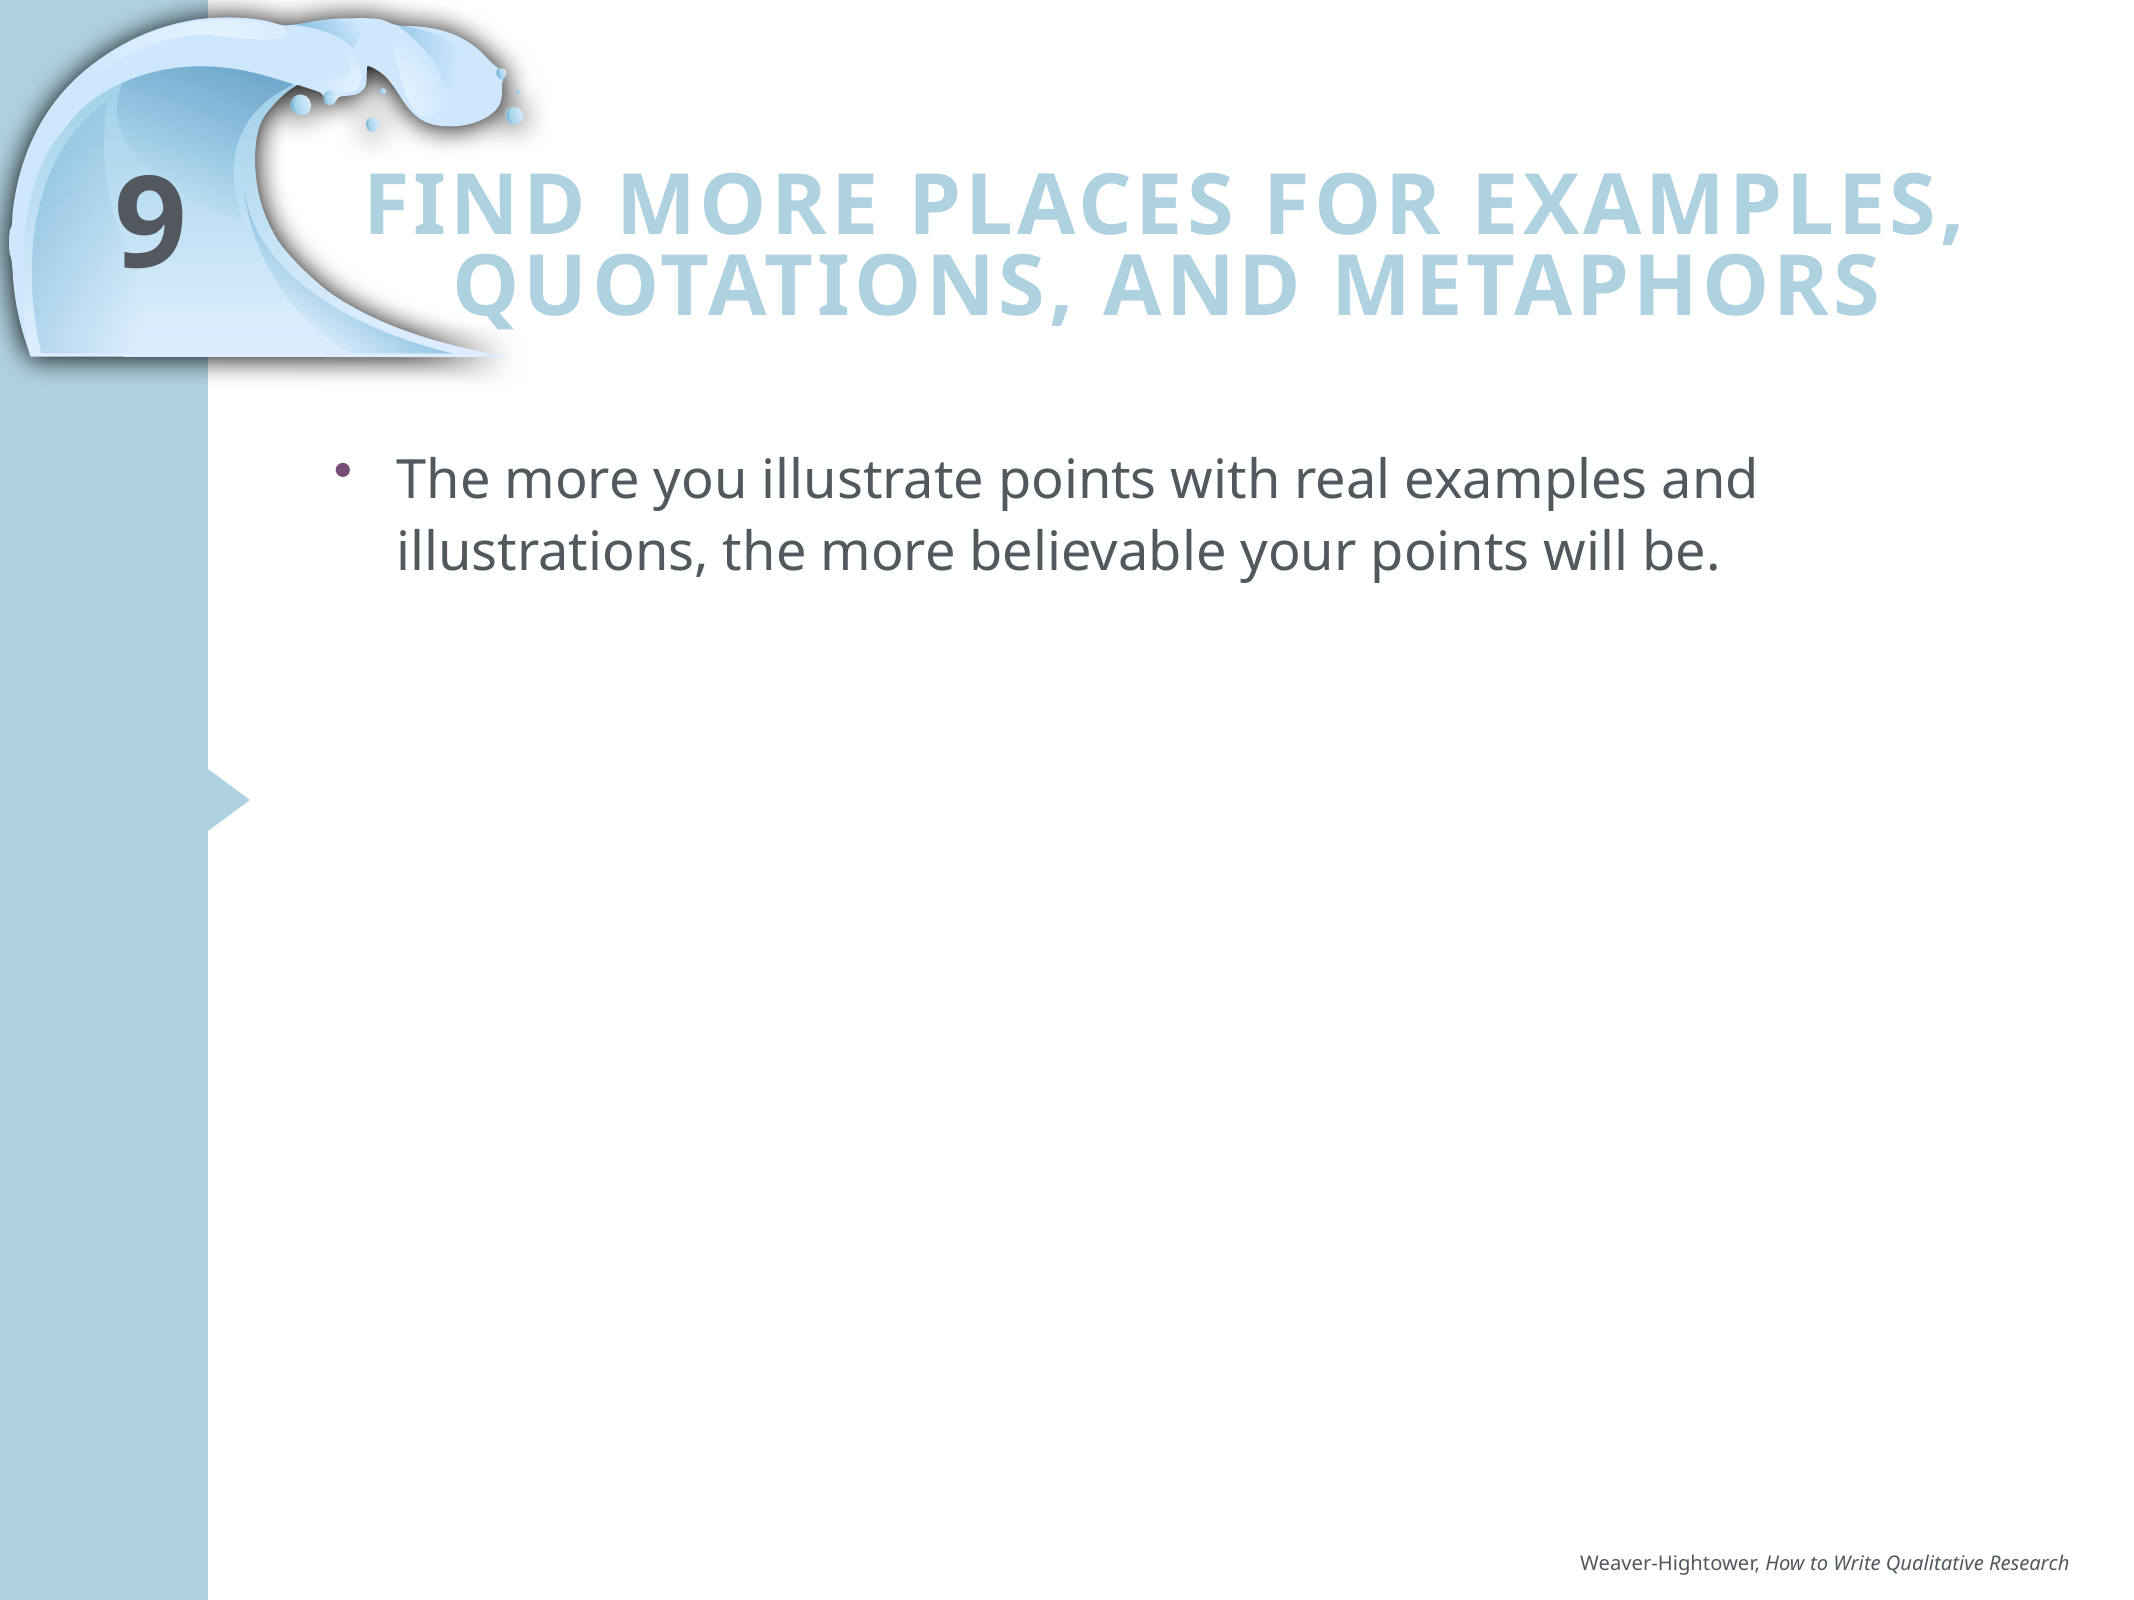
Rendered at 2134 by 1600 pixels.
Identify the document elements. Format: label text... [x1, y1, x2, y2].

title Find more places for examples, quotations, and metaphors [333, 103, 2002, 399]
picture [8, 17, 524, 358]
list The more you illustrate points with real examples and illustrations, the more believable your points will be. [333, 437, 2002, 1386]
